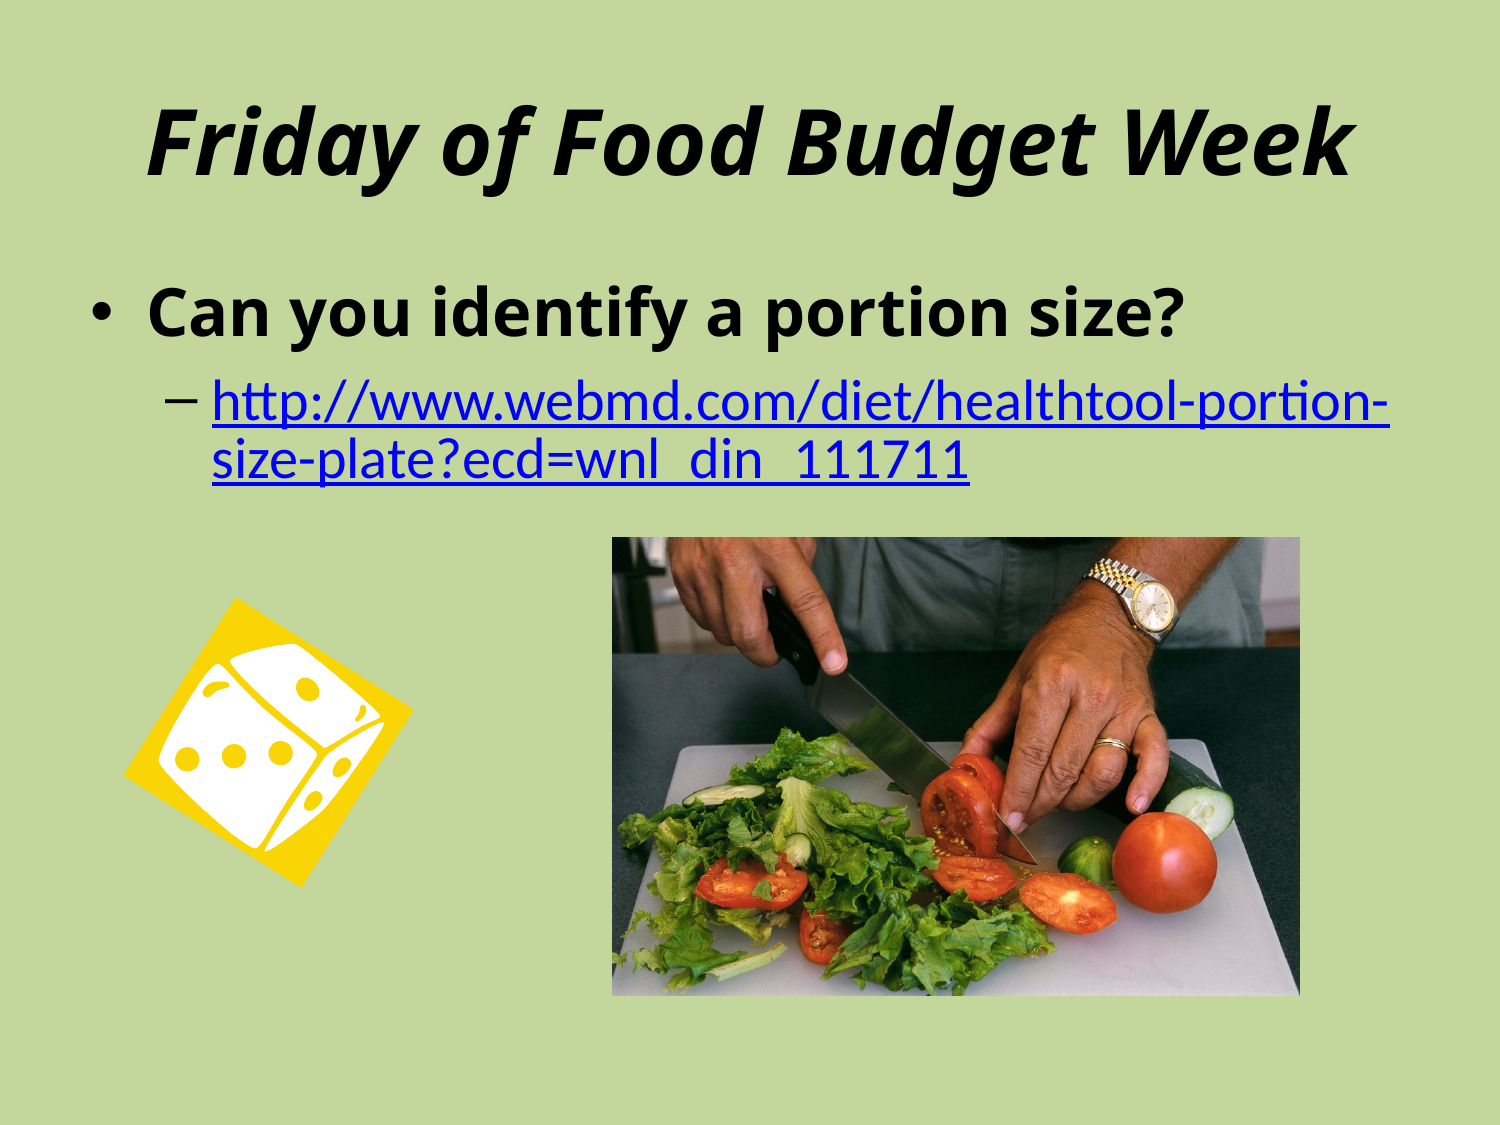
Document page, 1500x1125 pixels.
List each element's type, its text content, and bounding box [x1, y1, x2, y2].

picture [612, 537, 1301, 996]
picture [162, 637, 376, 851]
list Can you identify a portion size? http://www.webmd.com/diet/healthtool-portion-size-plate?ecd=wnl_din_111711 [75, 262, 1425, 1005]
title Friday of Food Budget Week [75, 45, 1425, 233]
